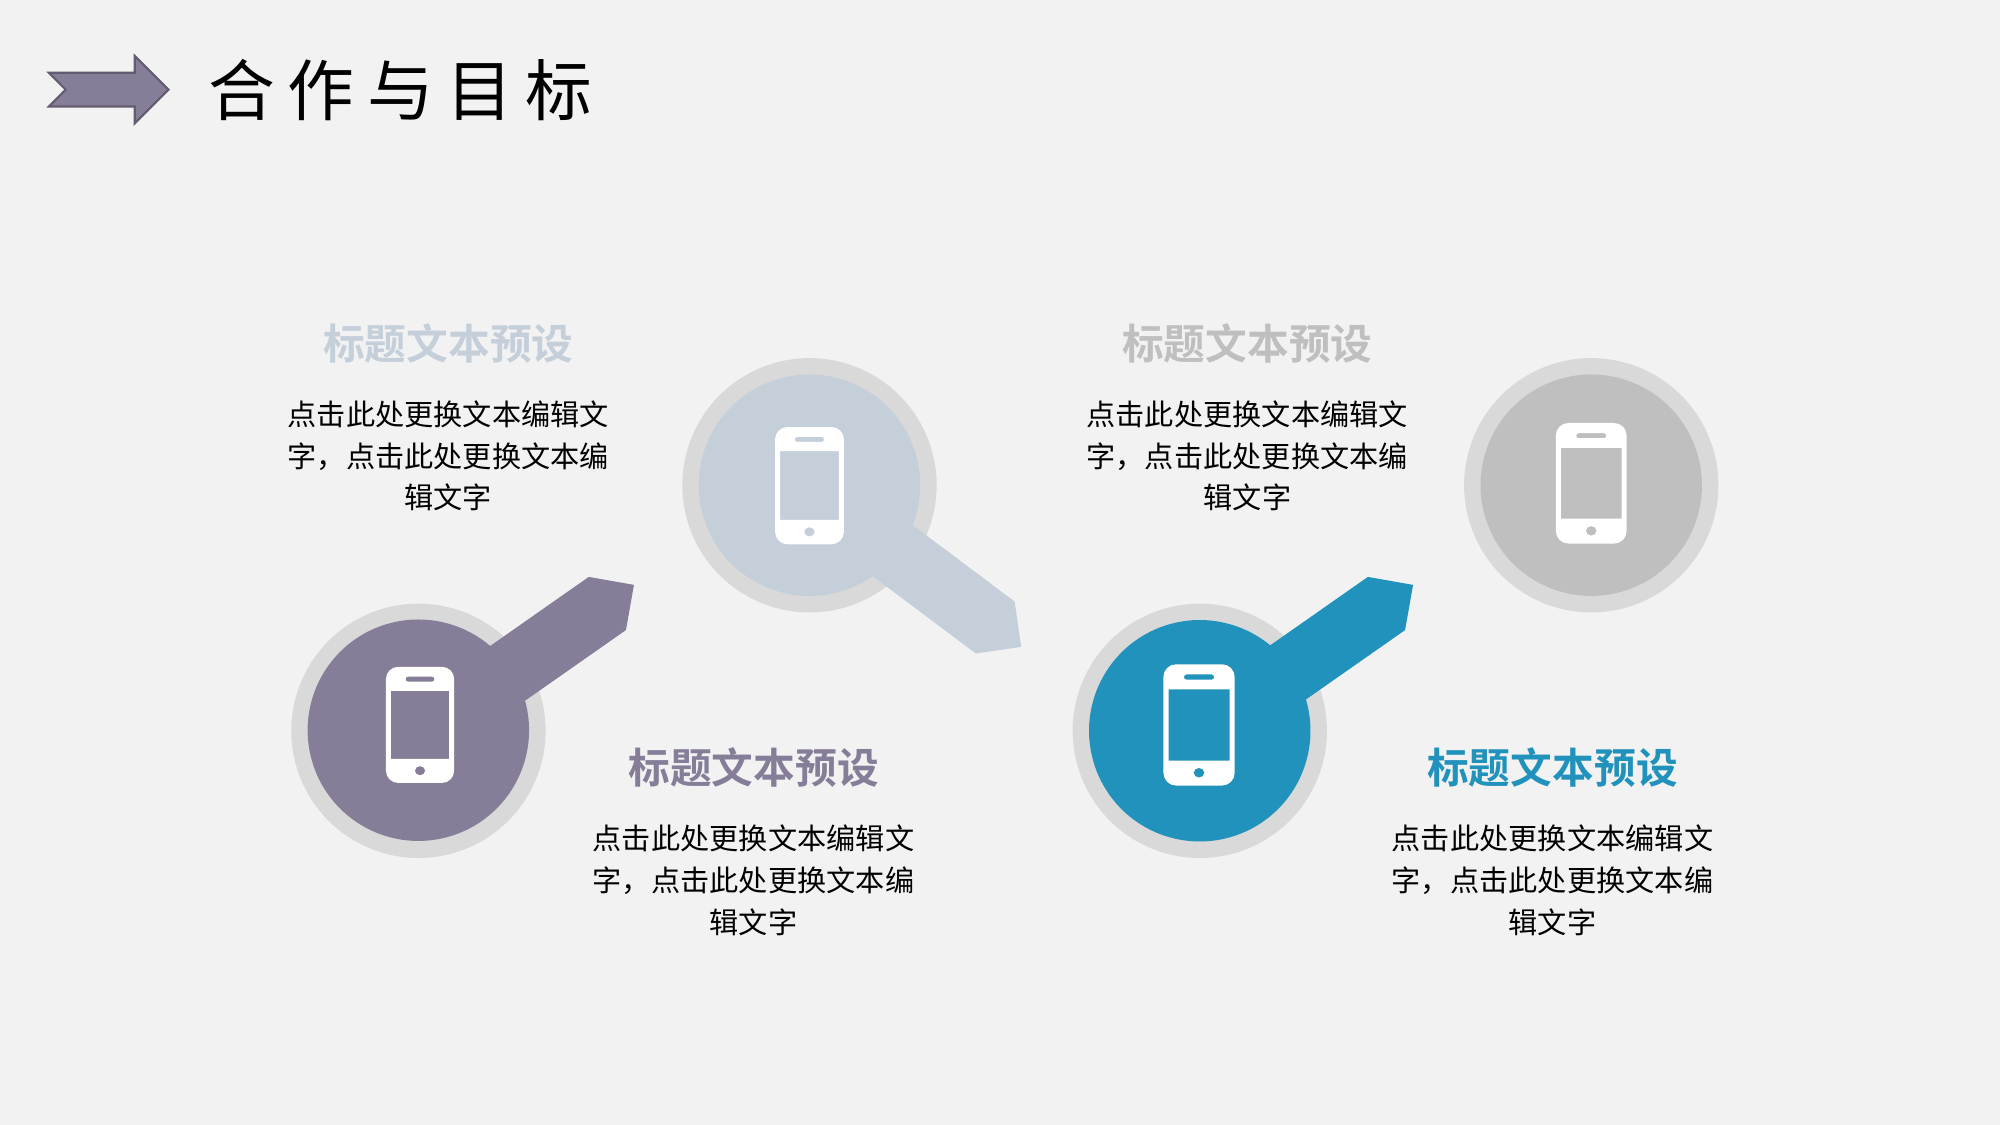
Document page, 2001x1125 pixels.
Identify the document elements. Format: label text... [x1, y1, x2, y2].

text_box 合作与目标 [193, 41, 789, 137]
text_box [46, 53, 170, 126]
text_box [282, 315, 1719, 928]
